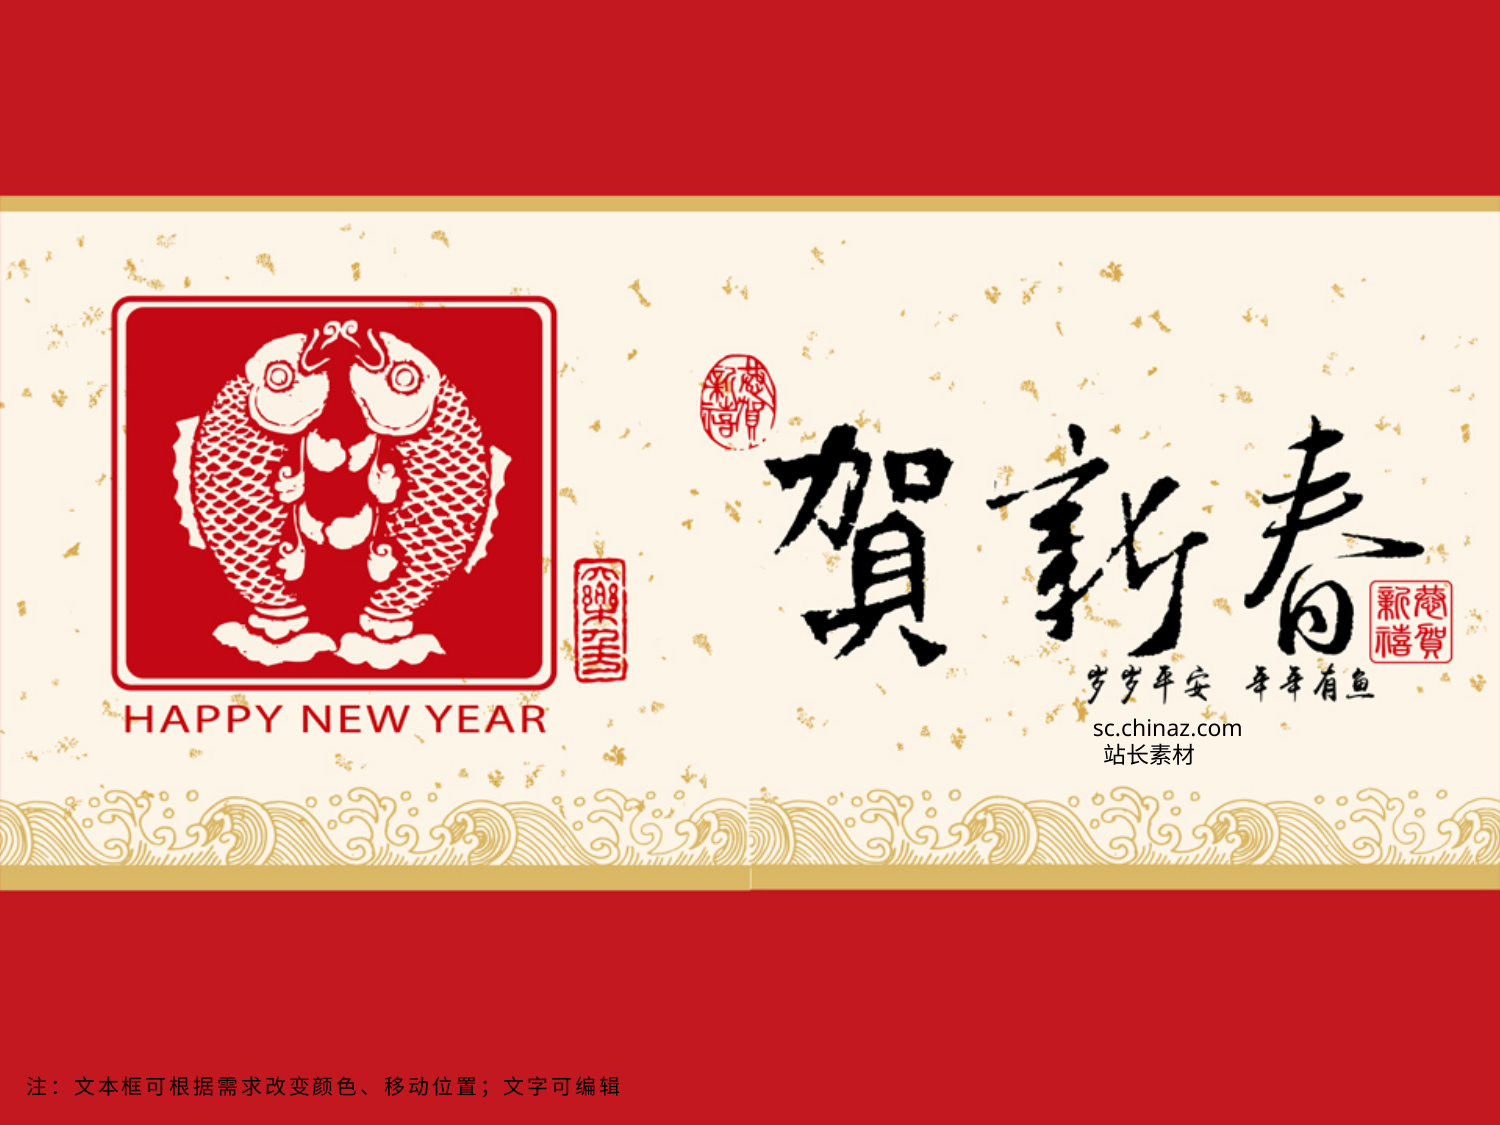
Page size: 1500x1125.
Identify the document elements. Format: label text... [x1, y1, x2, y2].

text_box sc.chinaz.com 站长素材 [1078, 705, 1442, 831]
picture [0, 0, 1500, 1125]
text_box 注：文本框可根据需求改变颜色、移动位置；文字可编辑 [11, 1066, 645, 1125]
